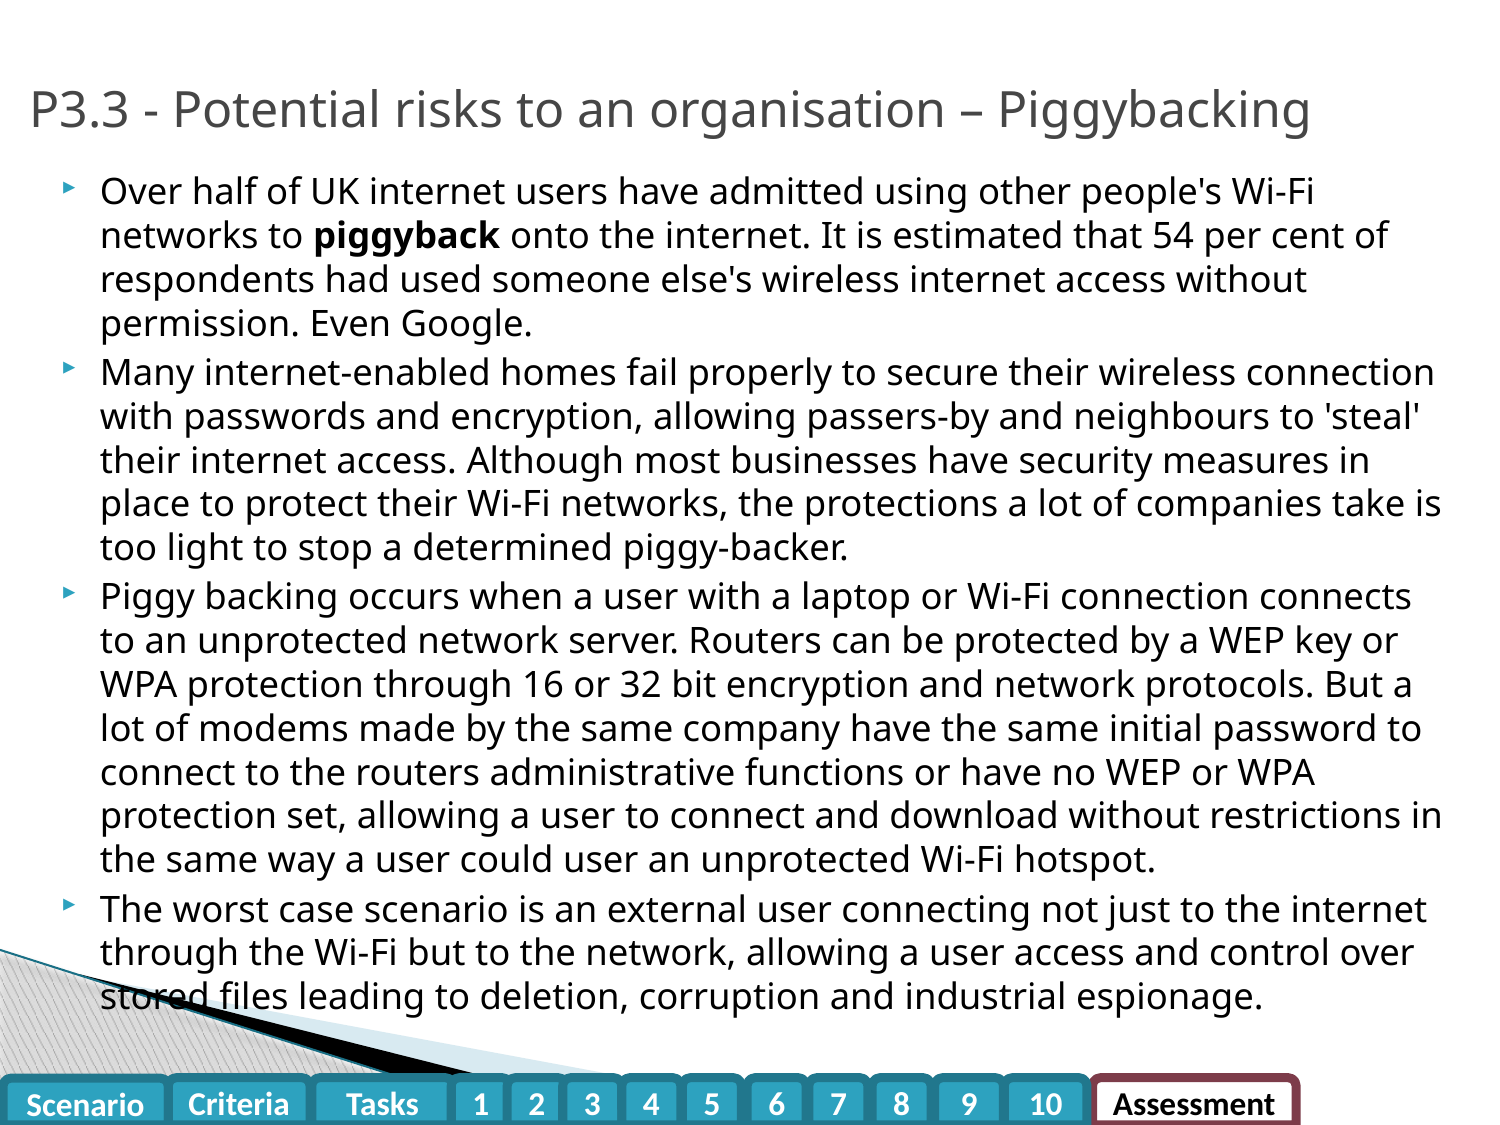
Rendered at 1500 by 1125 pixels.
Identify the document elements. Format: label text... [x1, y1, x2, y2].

list Over half of UK internet users have admitted using other people's Wi-Fi networks to piggyback onto the internet. It is estimated that 54 per cent of respondents had used someone else's wireless internet access without permission. Even Google. Many internet-enabled homes fail properly to secure their wireless connection with passwords and encryption, allowing passers-by and neighbours to 'steal' their internet access. Although most businesses have security measures in place to protect their Wi-Fi networks, the protections a lot of companies take is too light to stop a determined piggy-backer. Piggy backing occurs when a user with a laptop or Wi-Fi connection connects to an unprotected network server. Routers can be protected by a WEP key or WPA protection through 16 or 32 bit encryption and network protocols. But a lot of modems made by the same company have the same initial password to connect to the routers administrative functions or have no WEP or WPA protection set, allowing a user to connect and download without restrictions in the same way a user could user an unprotected Wi-Fi hotspot. The worst case scenario is an external user connecting not just to the internet through the Wi-Fi but to the network, allowing a user access and control over stored files leading to deletion, corruption and industrial espionage. [29, 160, 1471, 1094]
text_box P3.3 - Potential risks to an organisation – Piggybacking [29, 30, 1471, 138]
